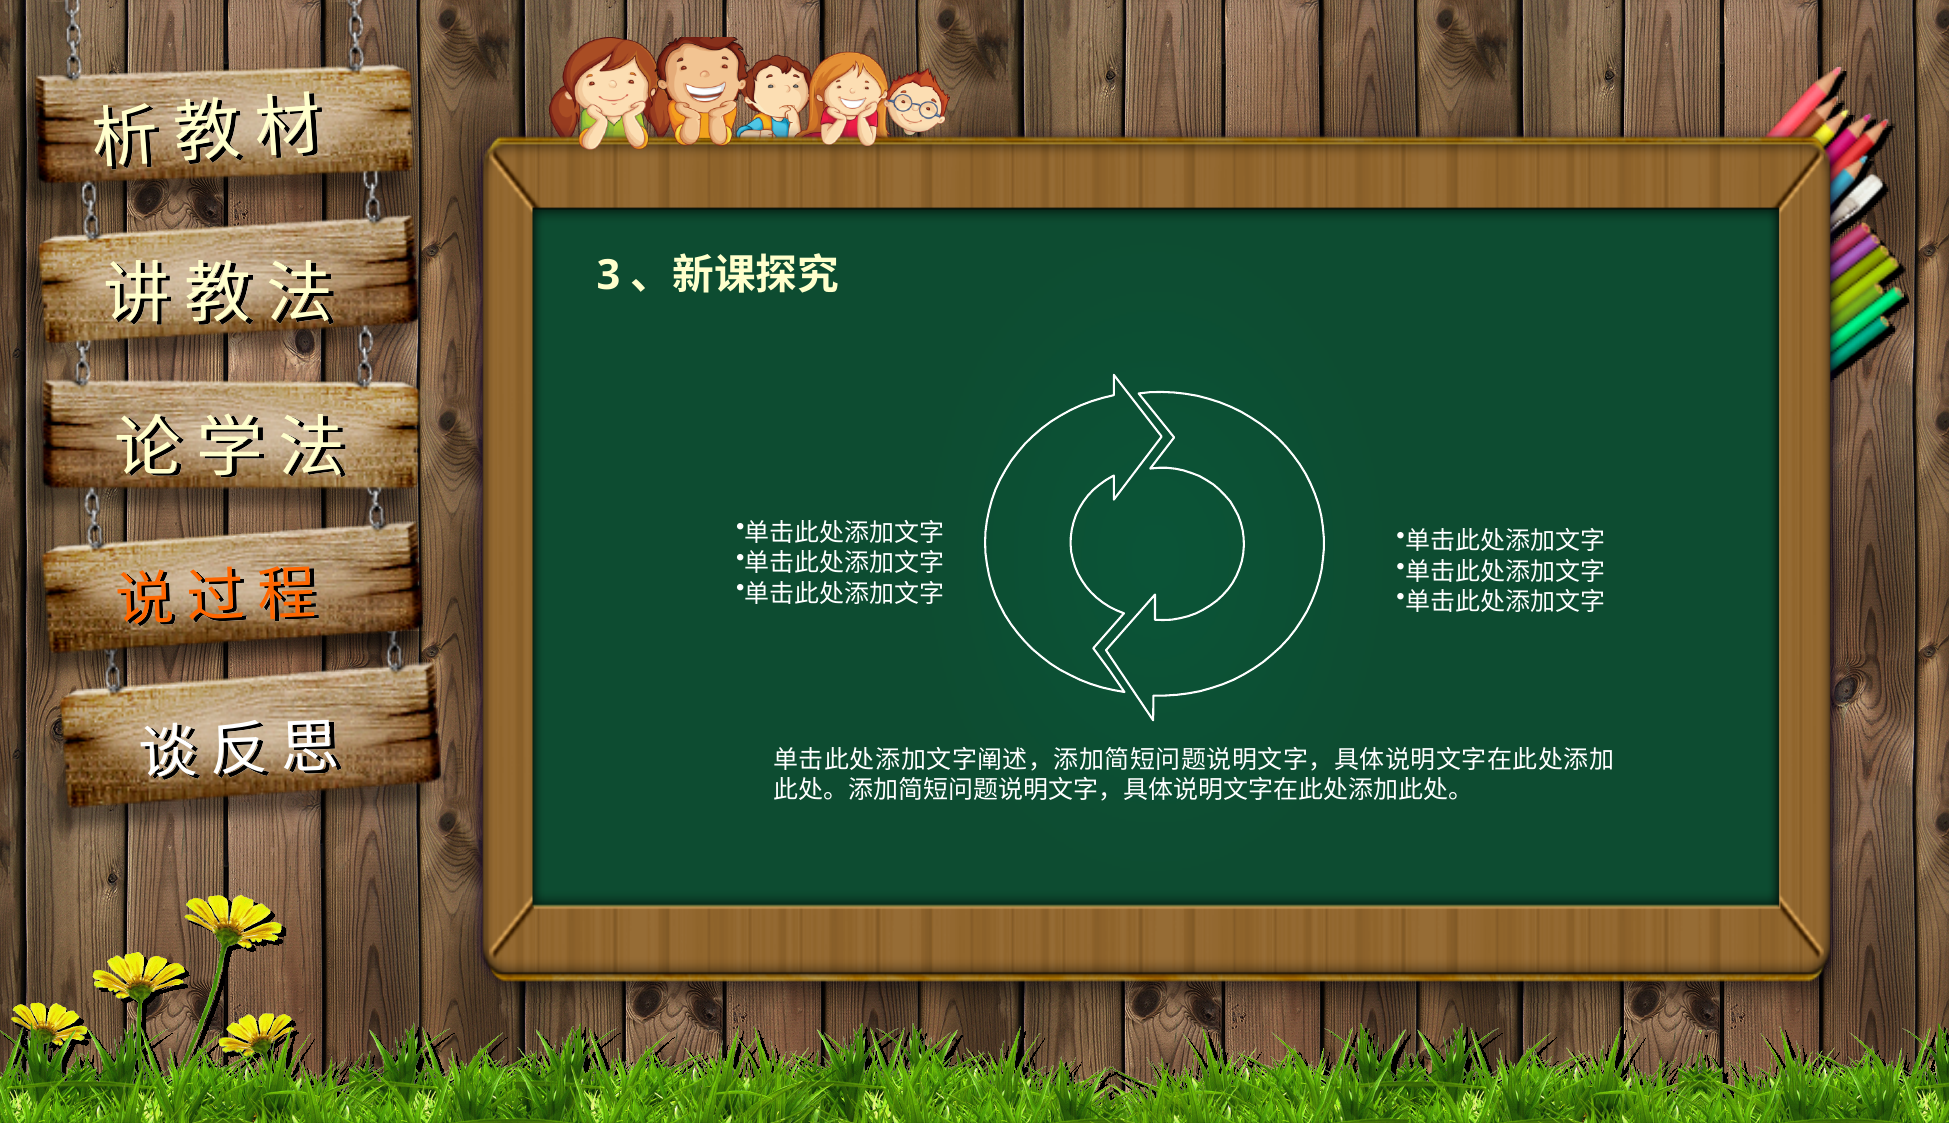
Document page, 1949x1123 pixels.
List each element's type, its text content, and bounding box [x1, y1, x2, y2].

text_box 3、新课探究 [581, 240, 854, 306]
text_box 单击此处添加文字 单击此处添加文字 单击此处添加文字 [1385, 529, 1630, 621]
text_box [1105, 391, 1324, 721]
text_box 单击此处添加文字 单击此处添加文字 单击此处添加文字 [724, 521, 969, 612]
picture [0, 0, 1949, 1123]
text_box [985, 374, 1162, 693]
text_box 单击此处添加文字阐述，添加简短问题说明文字，具体说明文字在此处添加此处。添加简短问题说明文字，具体说明文字在此处添加此处。 [761, 737, 1627, 809]
